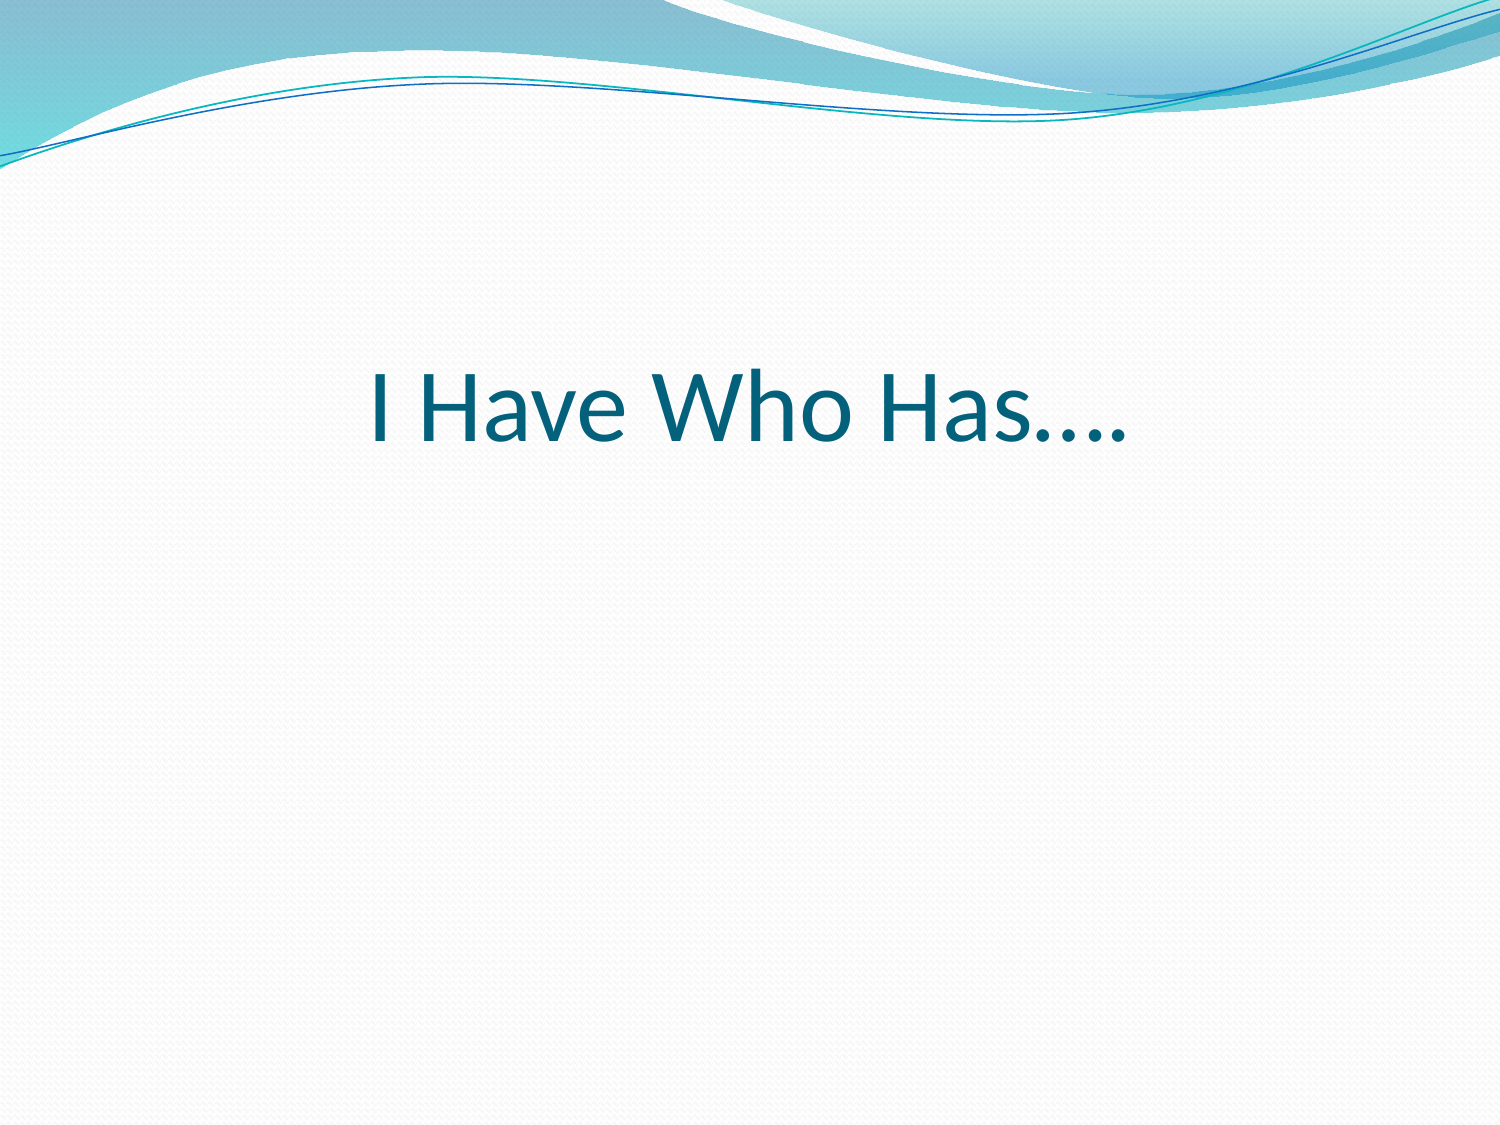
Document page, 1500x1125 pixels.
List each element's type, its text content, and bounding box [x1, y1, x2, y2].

title I Have Who Has…. [75, 45, 1425, 463]
